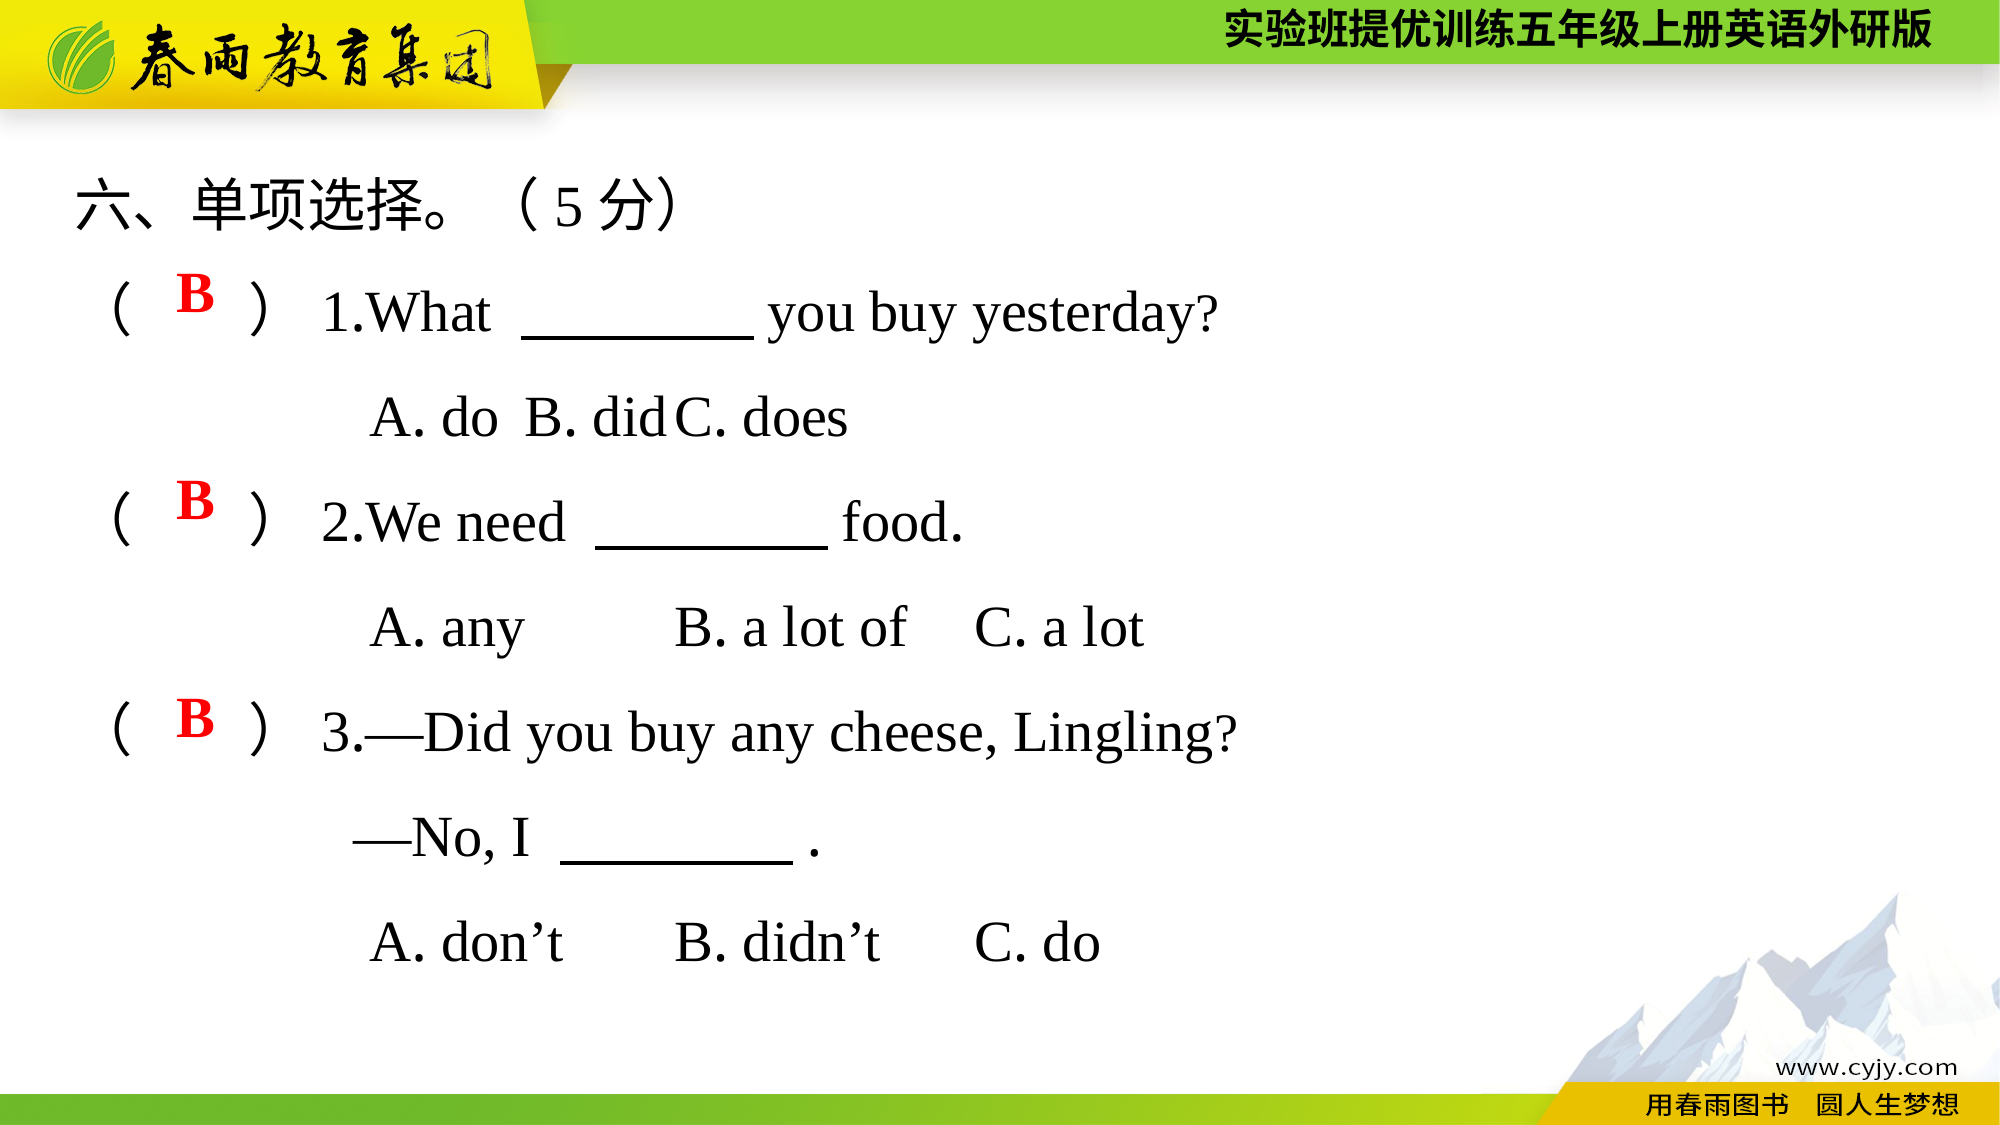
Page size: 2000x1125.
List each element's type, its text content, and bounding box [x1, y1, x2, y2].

text_box B [161, 247, 231, 332]
list 六、单项选择。（5分） （ ）1.What you buy yesterday? A. do B. did C. does （ ）2.We need food. A. any B. a lot of C. a lot （ ）3.—Did you buy any cheese, Lingling? —No, I . A. don’t B. didn’t C. do [59, 126, 1944, 976]
picture [0, 0, 2000, 1125]
text_box B [161, 453, 231, 539]
text_box B [161, 671, 231, 757]
